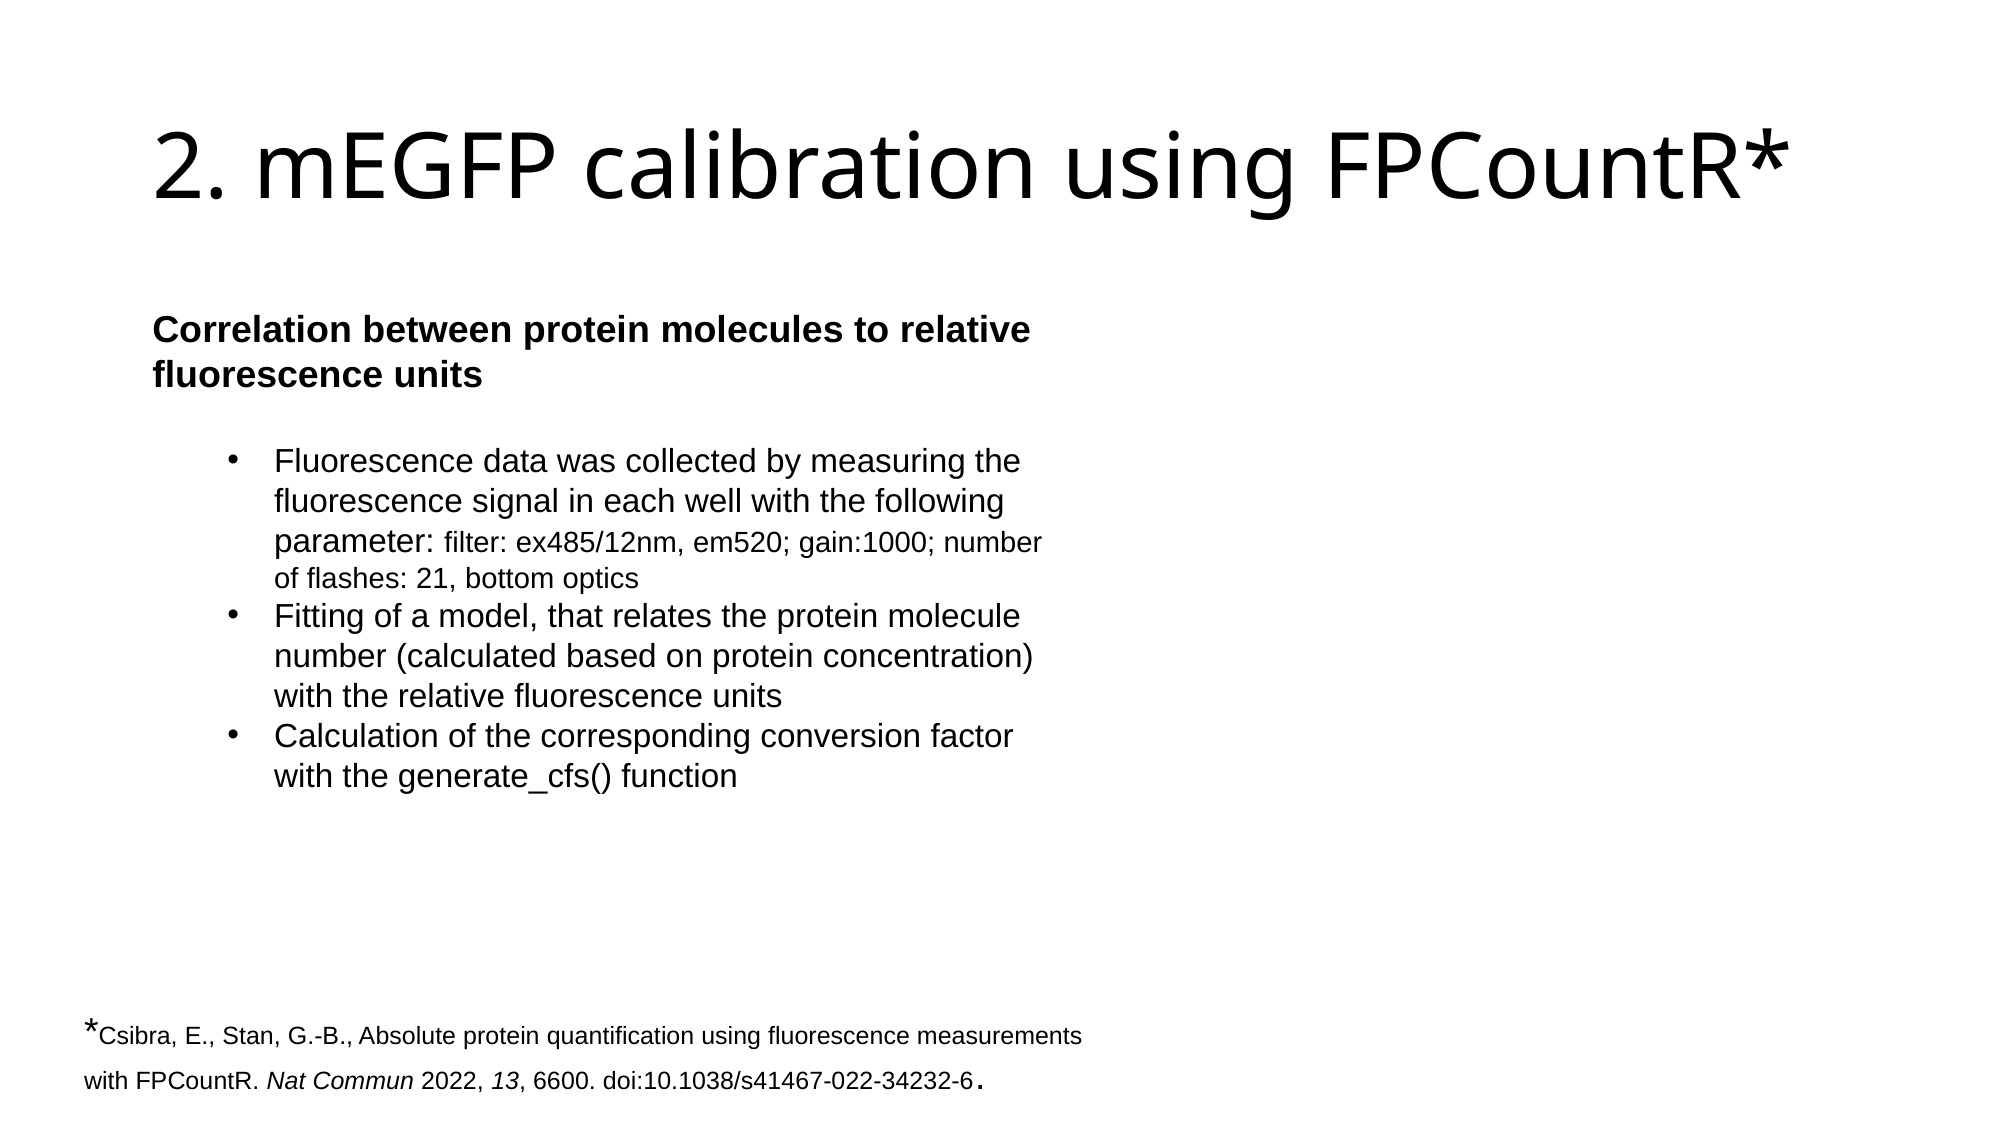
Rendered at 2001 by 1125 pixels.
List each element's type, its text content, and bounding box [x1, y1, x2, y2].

text_box *Csibra, E., Stan, G.-B., Absolute protein quantification using fluorescence measurements with FPCountR. Nat Commun 2022, 13, 6600. doi:10.1038/s41467-022-34232-6. [69, 1000, 1104, 1105]
title 2. mEGFP calibration using FPCountR* [137, 59, 1863, 278]
text_box Correlation between protein molecules to relative fluorescence units Fluorescence data was collected by measuring the fluorescence signal in each well with the following parameter: filter: ex485/12nm, em520; gain:1000; number of flashes: 21, bottom optics Fitting of a model, that relates the protein molecule number (calculated based on protein concentration) with the relative fluorescence units Calculation of the corresponding conversion factor with the generate_cfs() function [137, 297, 1059, 1000]
